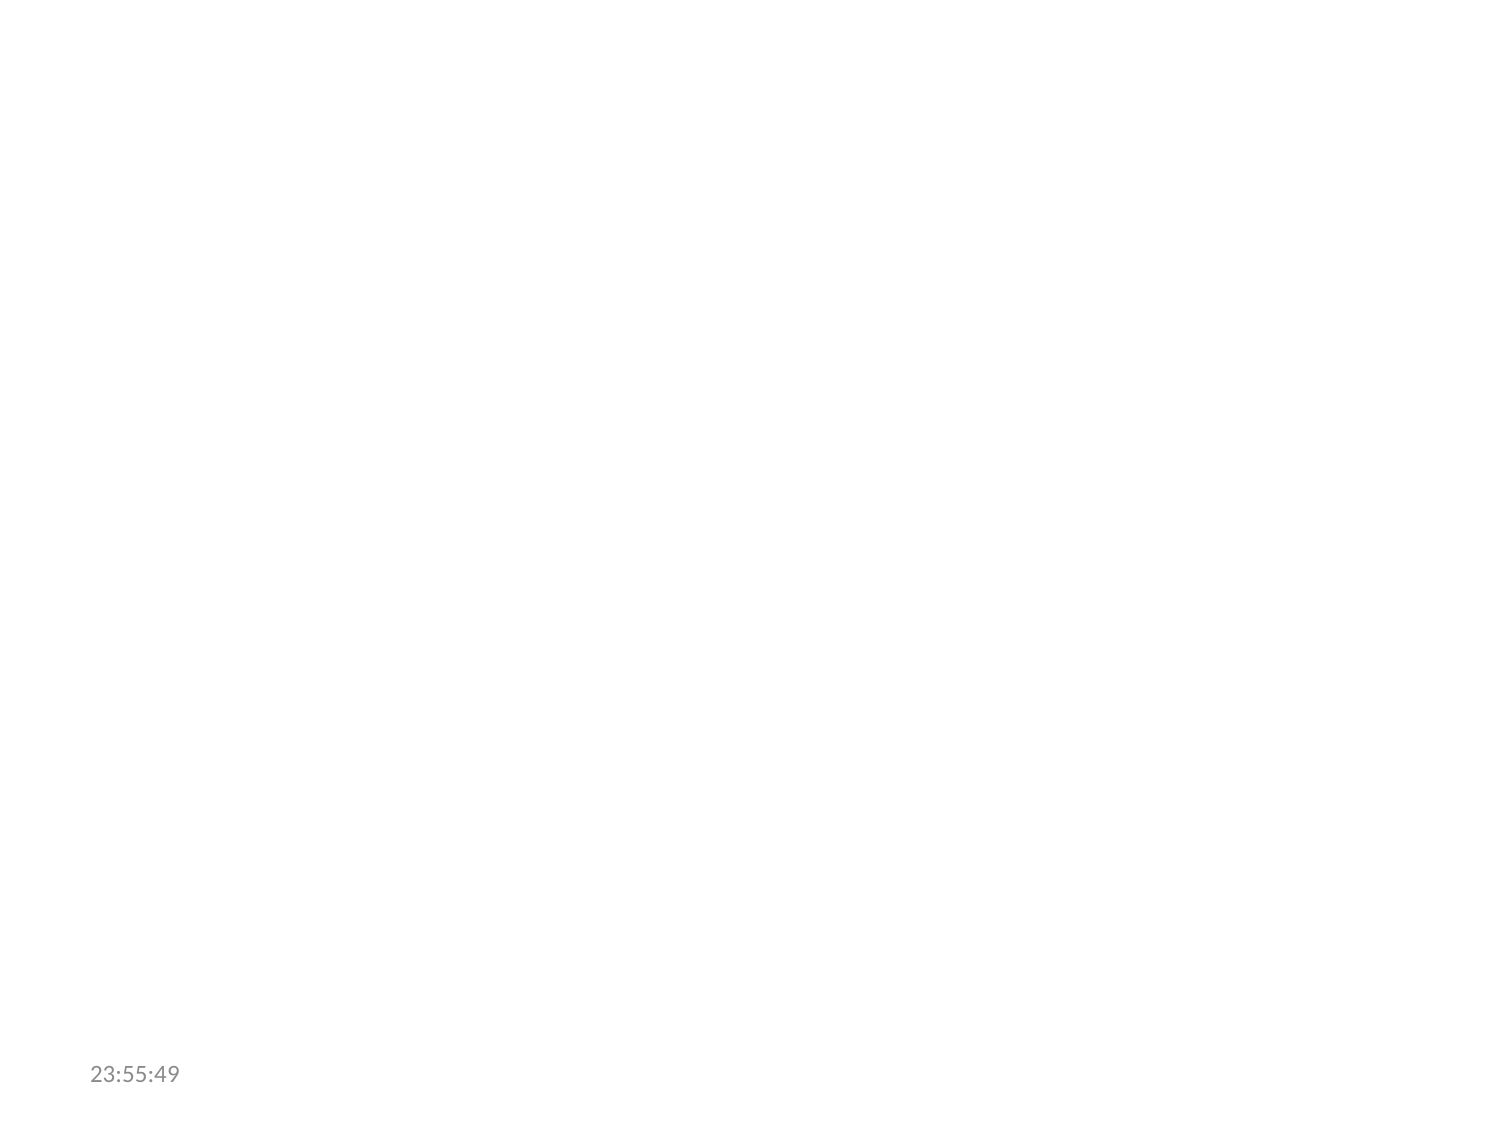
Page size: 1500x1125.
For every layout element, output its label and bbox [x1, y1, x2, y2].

slide_number [75, 1042, 425, 1103]
